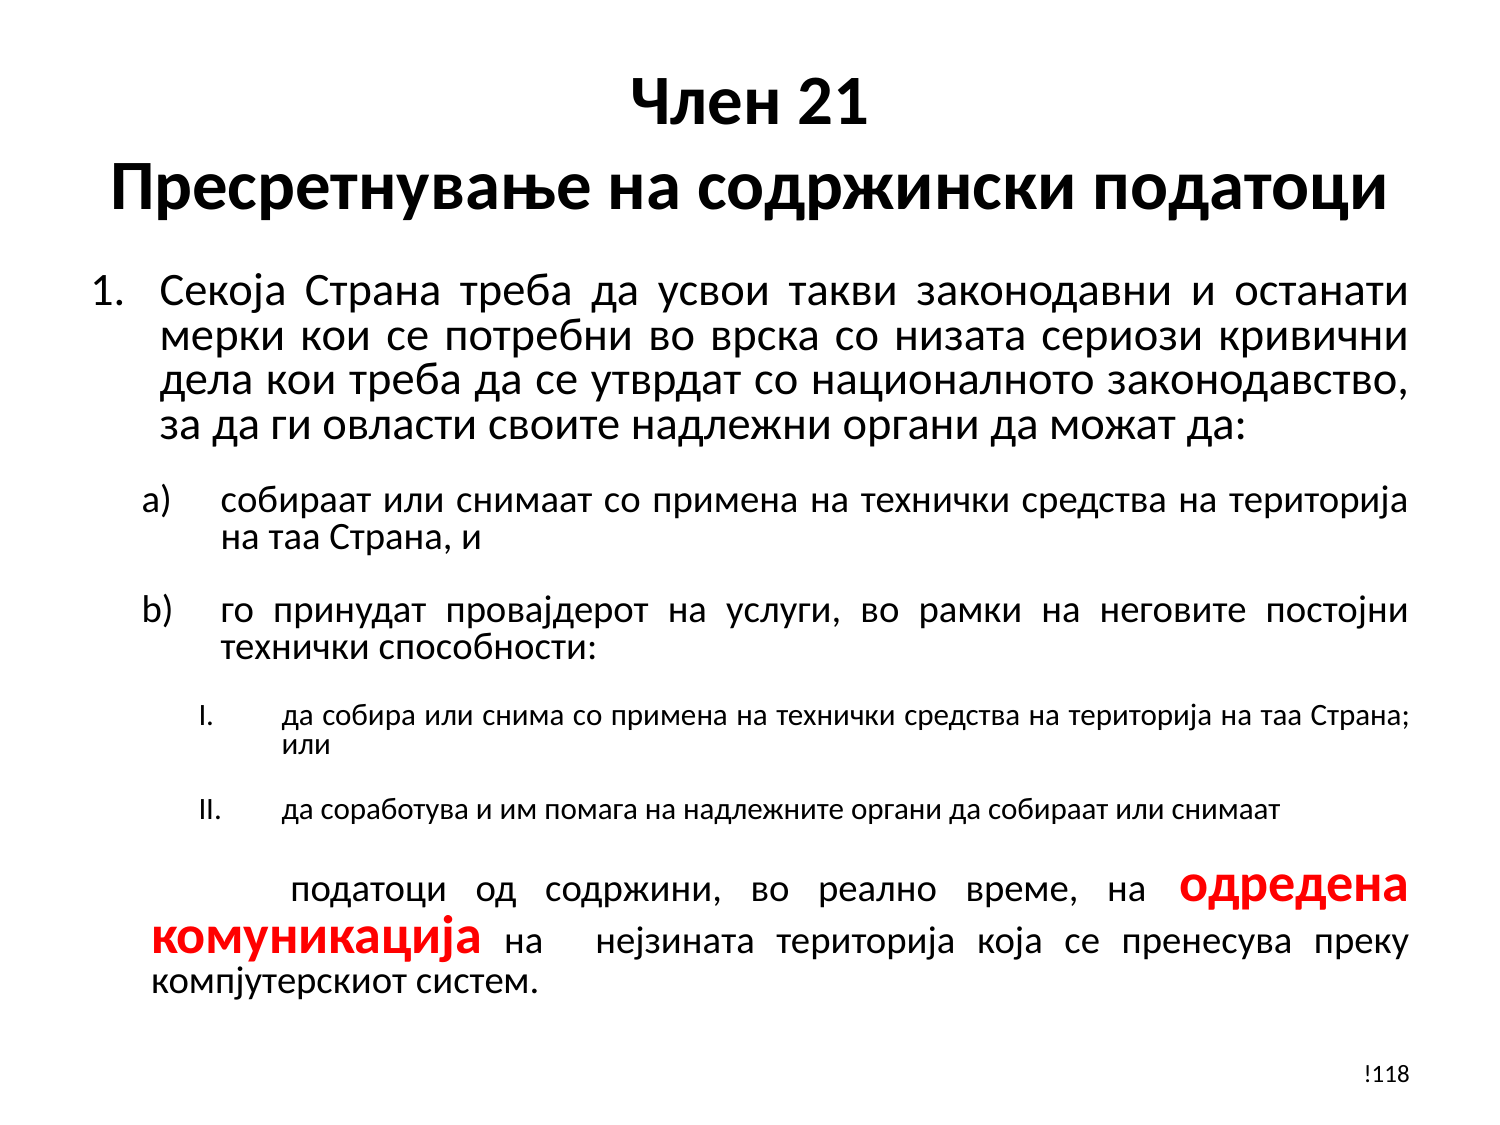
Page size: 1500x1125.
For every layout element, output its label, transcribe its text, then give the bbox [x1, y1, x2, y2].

title Член 21 Пресретнување на содржински податоци [74, 44, 1426, 233]
text_box Секоја Страна треба да усвои такви законодавни и останати мерки кои се потребни во врска со низата сериози кривични дела кои треба да се утврдат со националното законодавство, за да ги овласти своите надлежни органи да можат да: собираат или снимаат со примена на технички средства на територија на таа Страна, и го принудат провајдерот на услуги, во рамки на неговите постојни технички способности: да собира или снима со примена на технички средства на територија на таа Страна; или да соработува и им помага на надлежните органи да собираат или снимаат податоци од содржини, во реално време, на одредена комуникација на нејзината територија која се пренесува преку компјутерскиот систем. [74, 262, 1425, 1043]
slide_number !118 [1074, 1043, 1425, 1103]
